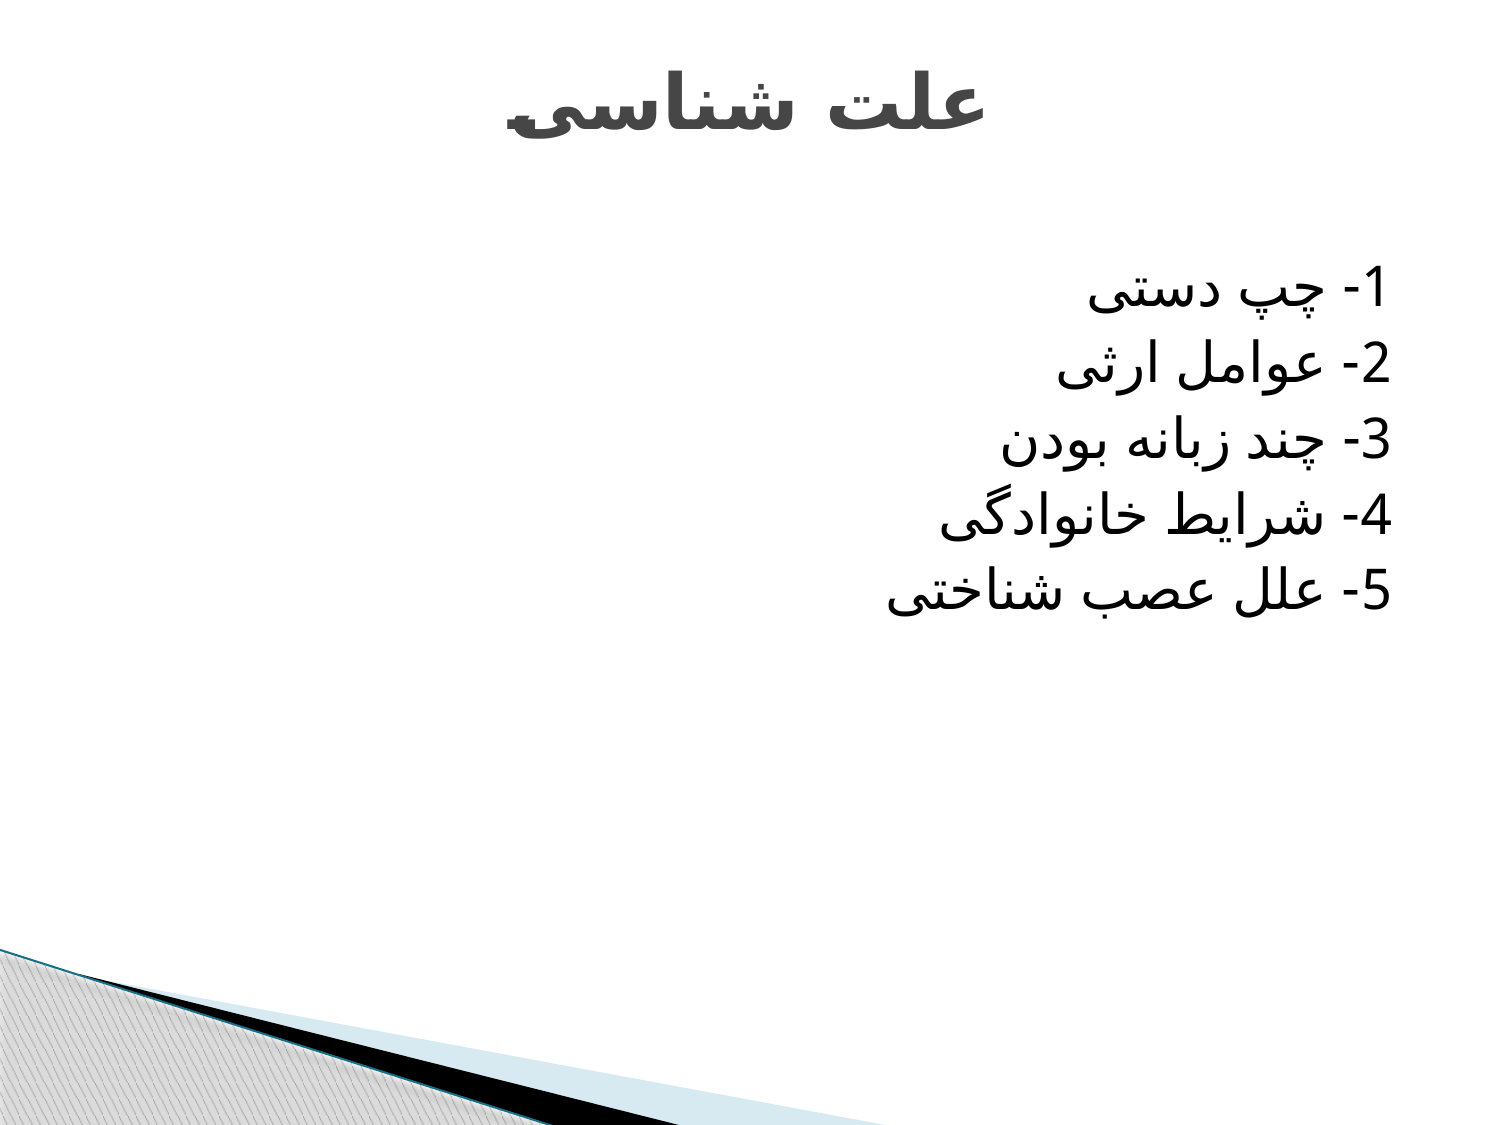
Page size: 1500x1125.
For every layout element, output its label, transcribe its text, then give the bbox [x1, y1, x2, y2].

list 1- چپ دستی 2- عوامل ارثی 3- چند زبانه بودن 4- شرایط خانوادگی 5- علل عصب شناختی [75, 243, 1425, 986]
title علت شناسی [75, 45, 1425, 153]
